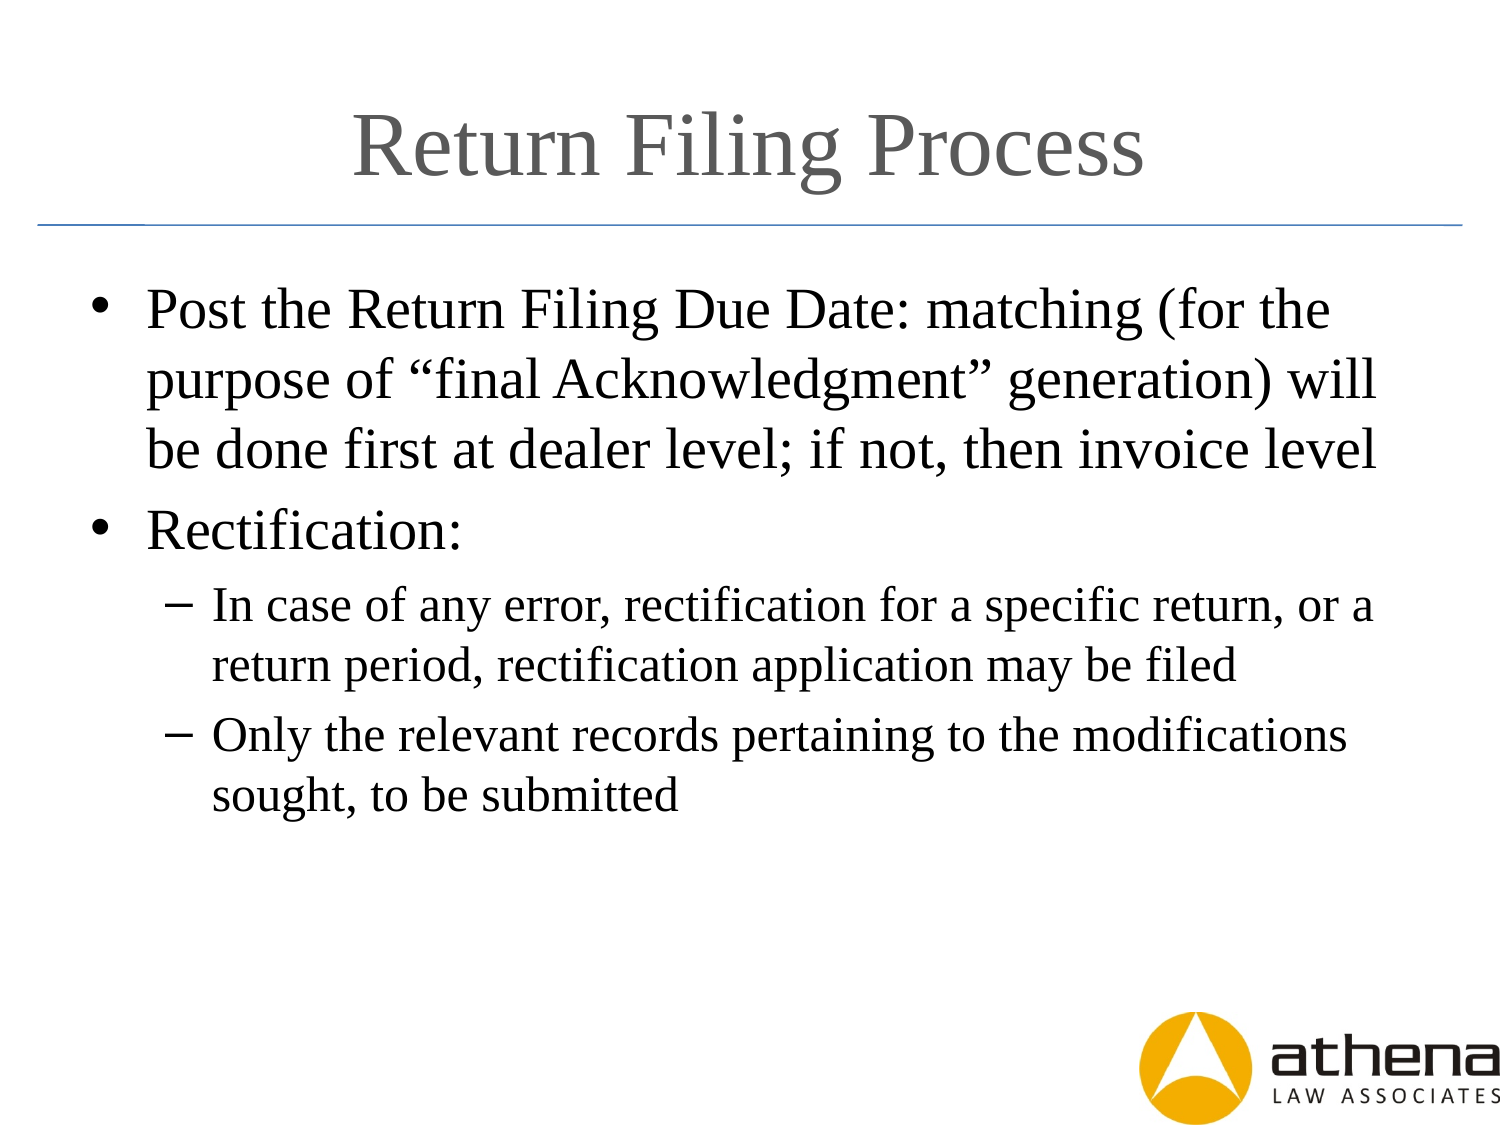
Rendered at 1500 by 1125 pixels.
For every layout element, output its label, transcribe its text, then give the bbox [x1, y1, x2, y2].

list Post the Return Filing Due Date: matching (for the purpose of “final Acknowledgment” generation) will be done first at dealer level; if not, then invoice level Rectification: In case of any error, rectification for a specific return, or a return period, rectification application may be filed Only the relevant records pertaining to the modifications sought, to be submitted [75, 262, 1425, 1005]
picture [1139, 1012, 1500, 1125]
title Return Filing Process [75, 45, 1425, 233]
